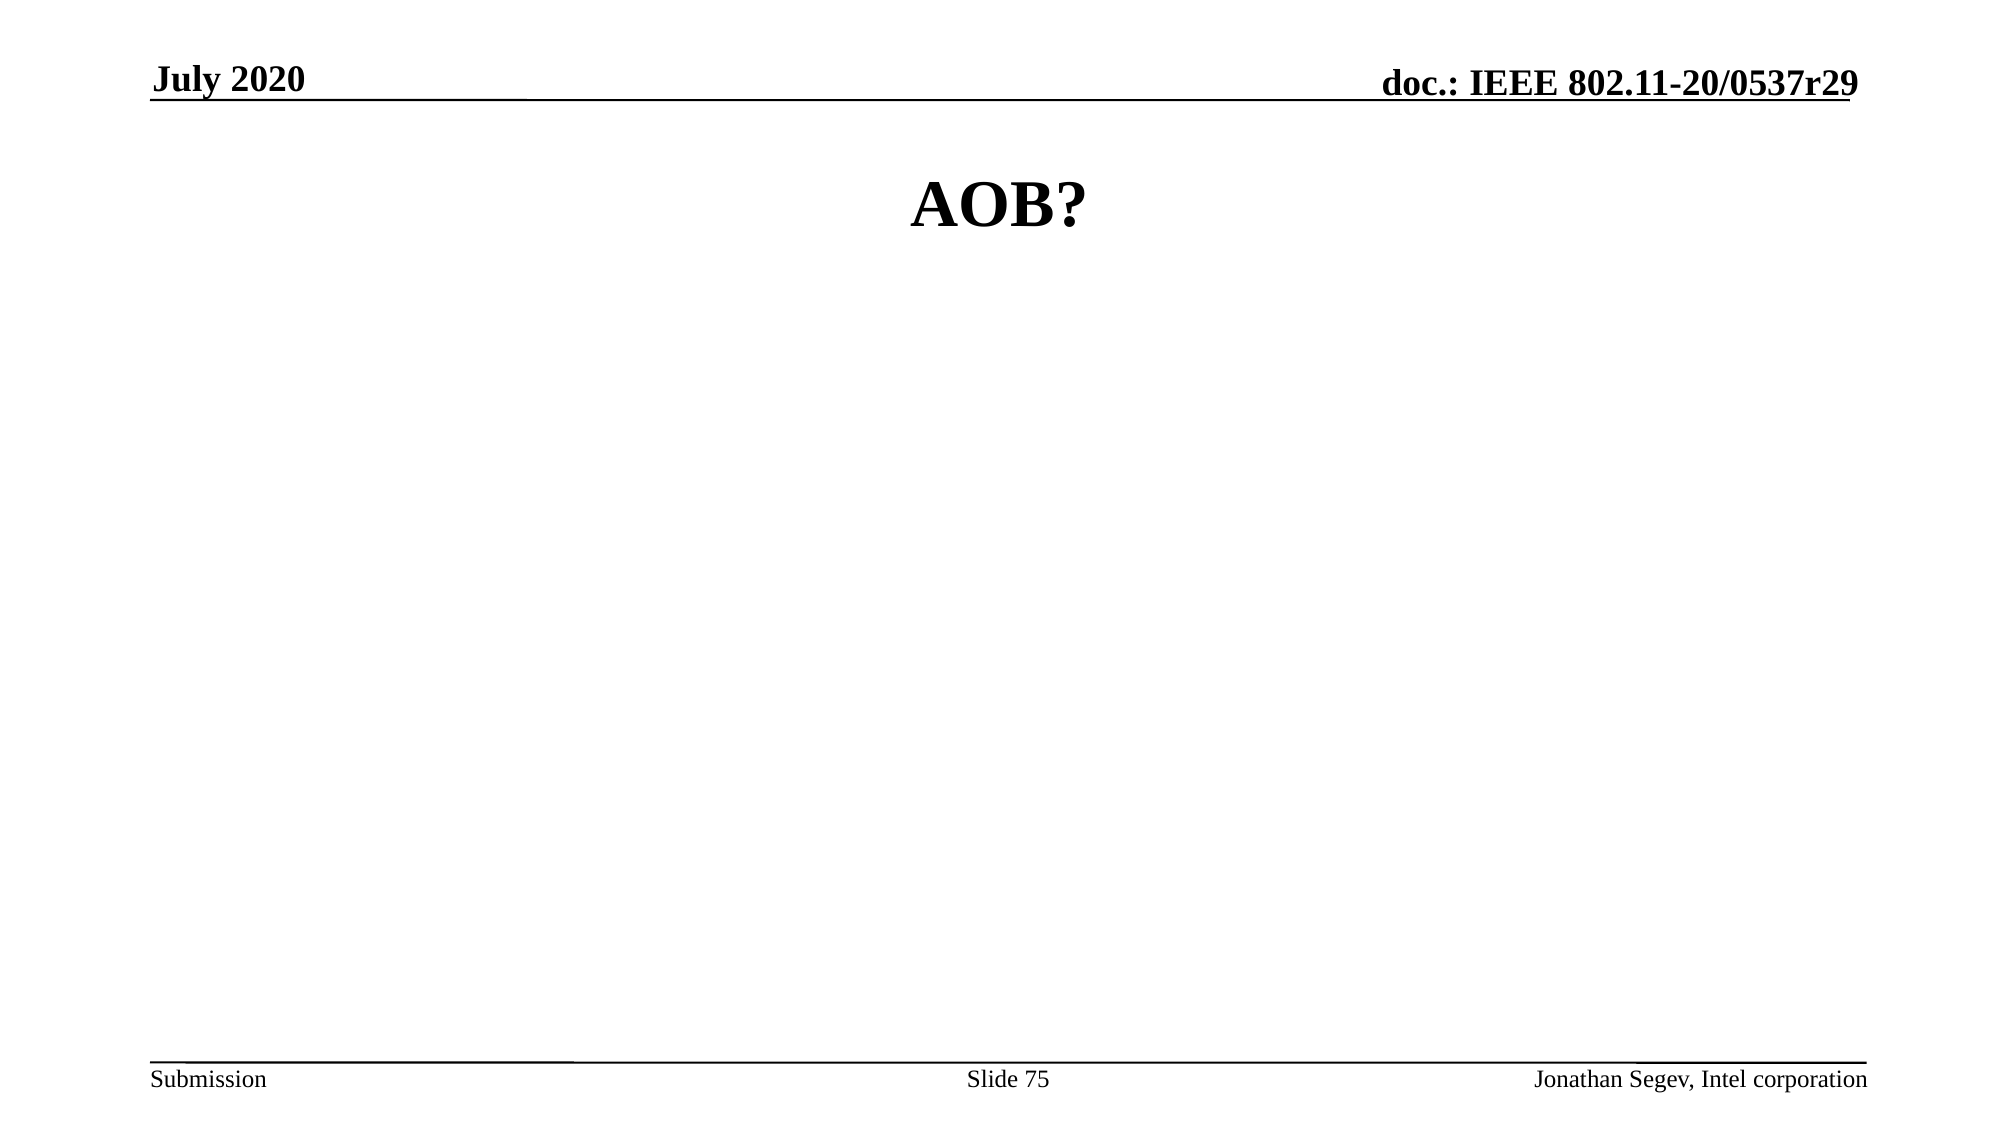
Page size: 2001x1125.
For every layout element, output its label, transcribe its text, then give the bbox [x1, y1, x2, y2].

footer Jonathan Segev, Intel corporation [1171, 1061, 1869, 1093]
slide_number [152, 54, 563, 100]
slide_number Slide 75 [950, 1061, 1067, 1123]
title AOB? [149, 112, 1850, 288]
